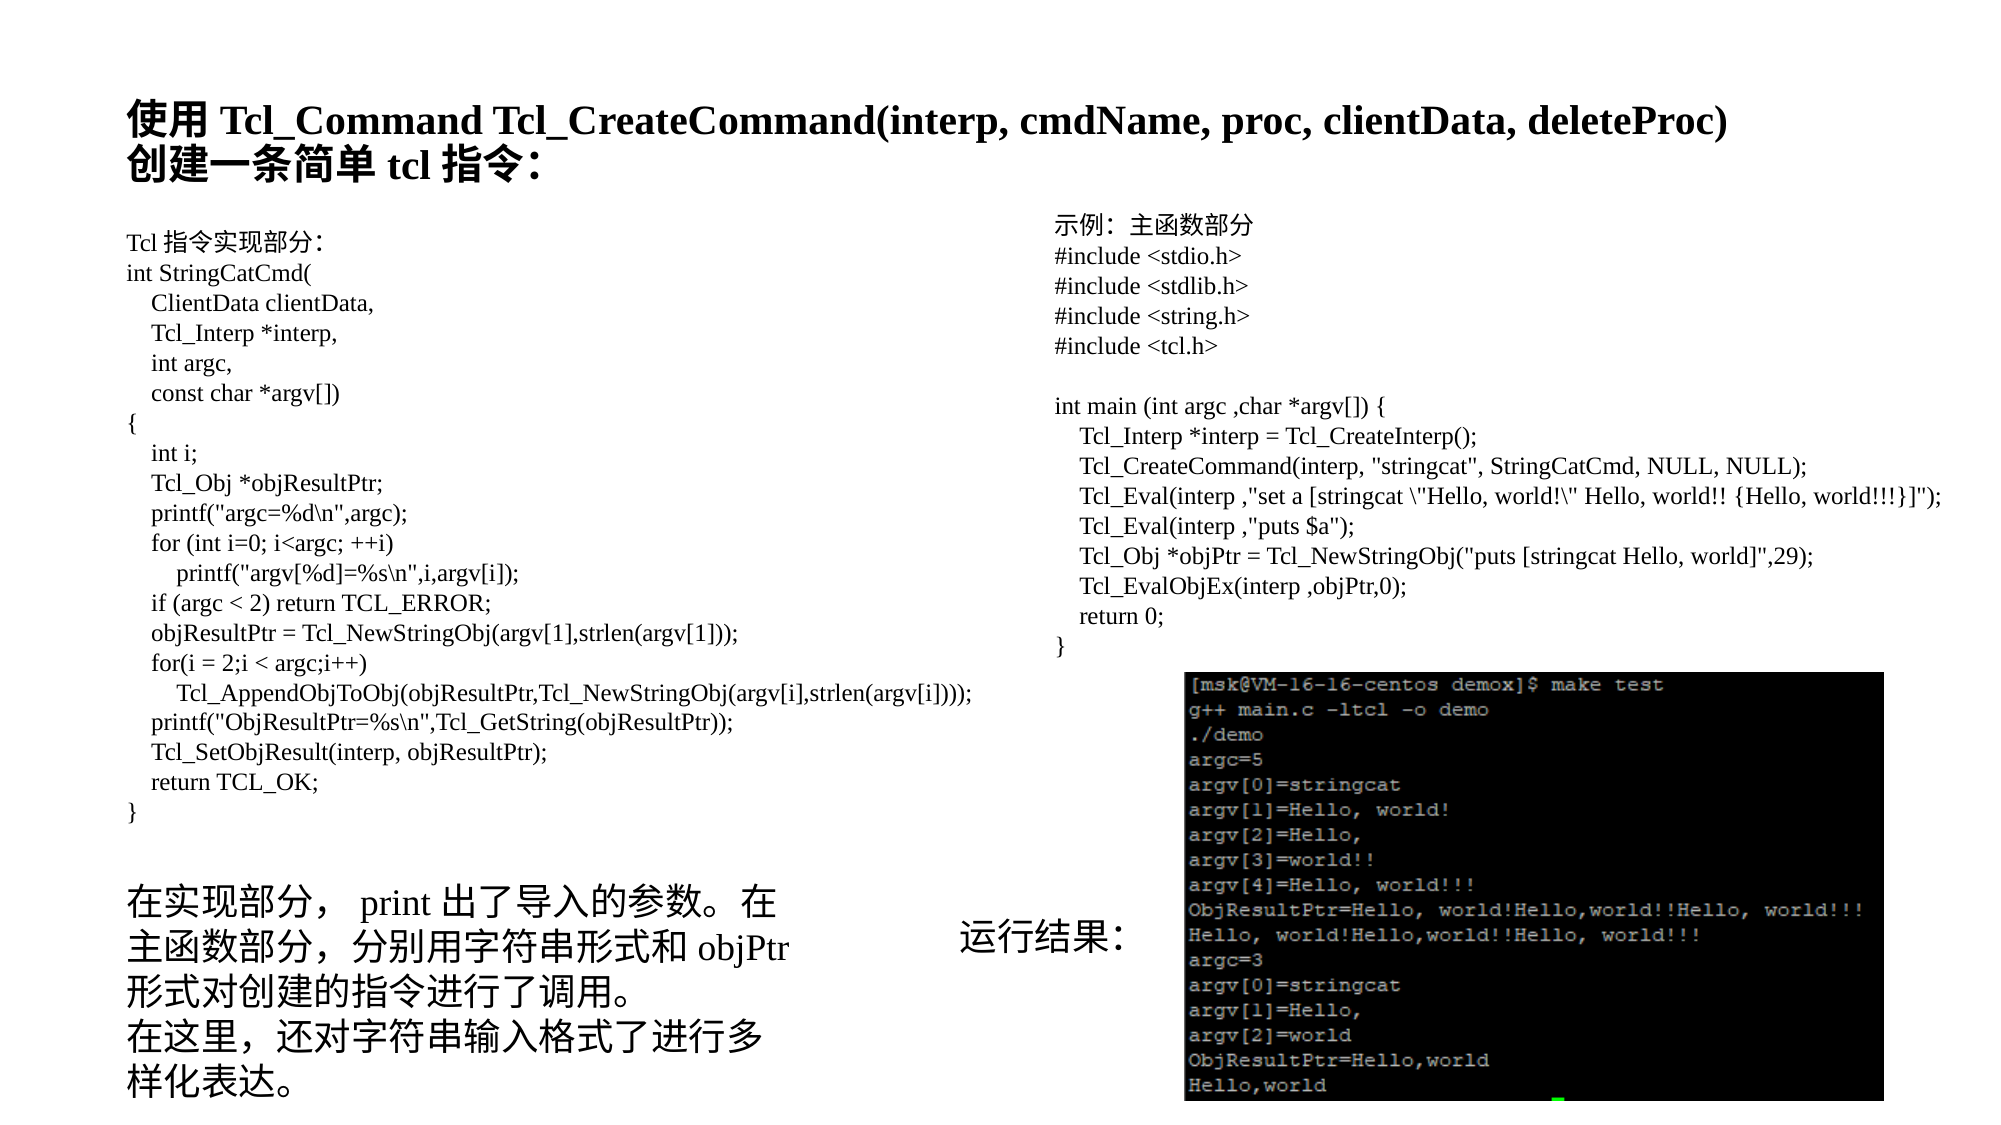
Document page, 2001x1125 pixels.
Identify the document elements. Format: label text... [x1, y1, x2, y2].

title 使用Tcl_Command Tcl_CreateCommand(interp, cmdName, proc, clientData, deleteProc) 创建一条简单tcl指令： [111, 67, 1837, 220]
text_box 示例：主函数部分 #include <stdio.h> #include <stdlib.h> #include <string.h> #include <tcl.h> int main (int argc ,char *argv[]) { Tcl_Interp *interp = Tcl_CreateInterp(); Tcl_CreateCommand(interp, "stringcat", StringCatCmd, NULL, NULL); Tcl_Eval(interp ,"set a [stringcat \"Hello, world!\" Hello, world!! {Hello, world!!!}]"); Tcl_Eval(interp ,"puts $a"); Tcl_Obj *objPtr = Tcl_NewStringObj("puts [stringcat Hello, world]",29); Tcl_EvalObjEx(interp ,objPtr,0); return 0; } [1039, 202, 1978, 667]
text_box Tcl指令实现部分： int StringCatCmd( ClientData clientData, Tcl_Interp *interp, int argc, const char *argv[]) { int i; Tcl_Obj *objResultPtr; printf("argc=%d\n",argc); for (int i=0; i<argc; ++i) printf("argv[%d]=%s\n",i,argv[i]); if (argc < 2) return TCL_ERROR; objResultPtr = Tcl_NewStringObj(argv[1],strlen(argv[1])); for(i = 2;i < argc;i++) Tcl_AppendObjToObj(objResultPtr,Tcl_NewStringObj(argv[i],strlen(argv[i]))); printf("ObjResultPtr=%s\n",Tcl_GetString(objResultPtr)); Tcl_SetObjResult(interp, objResultPtr); return TCL_OK; } [111, 219, 999, 834]
text_box 在实现部分，print出了导入的参数。在主函数部分，分别用字符串形式和objPtr形式对创建的指令进行了调用。 在这里，还对字符串输入格式了进行多样化表达。 [111, 870, 816, 1111]
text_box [943, 672, 1884, 1101]
